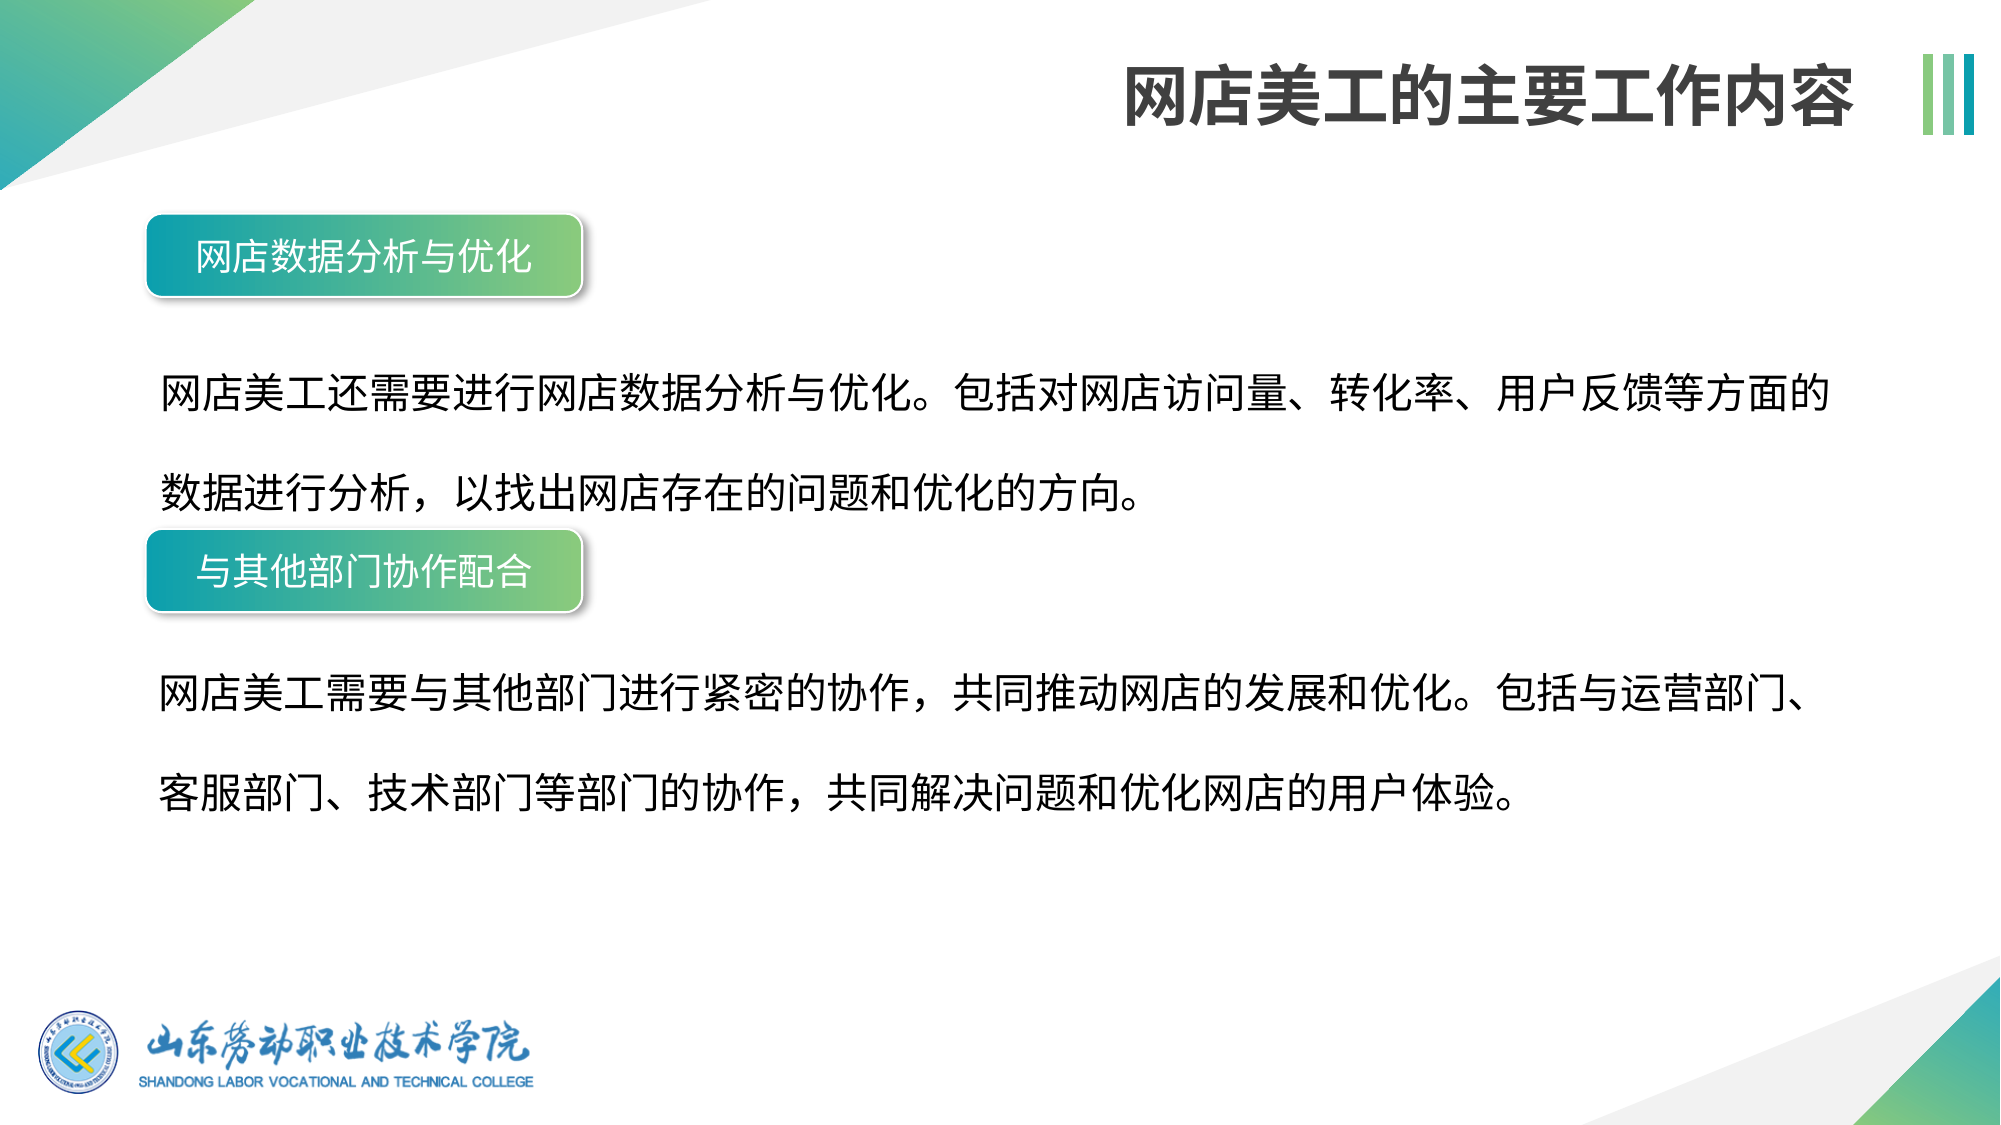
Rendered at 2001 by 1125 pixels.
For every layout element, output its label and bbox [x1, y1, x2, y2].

text_box [145, 213, 583, 297]
text_box [145, 528, 583, 613]
text_box [0, 0, 2000, 1125]
text_box [1928, 54, 1969, 136]
picture [38, 1010, 550, 1094]
